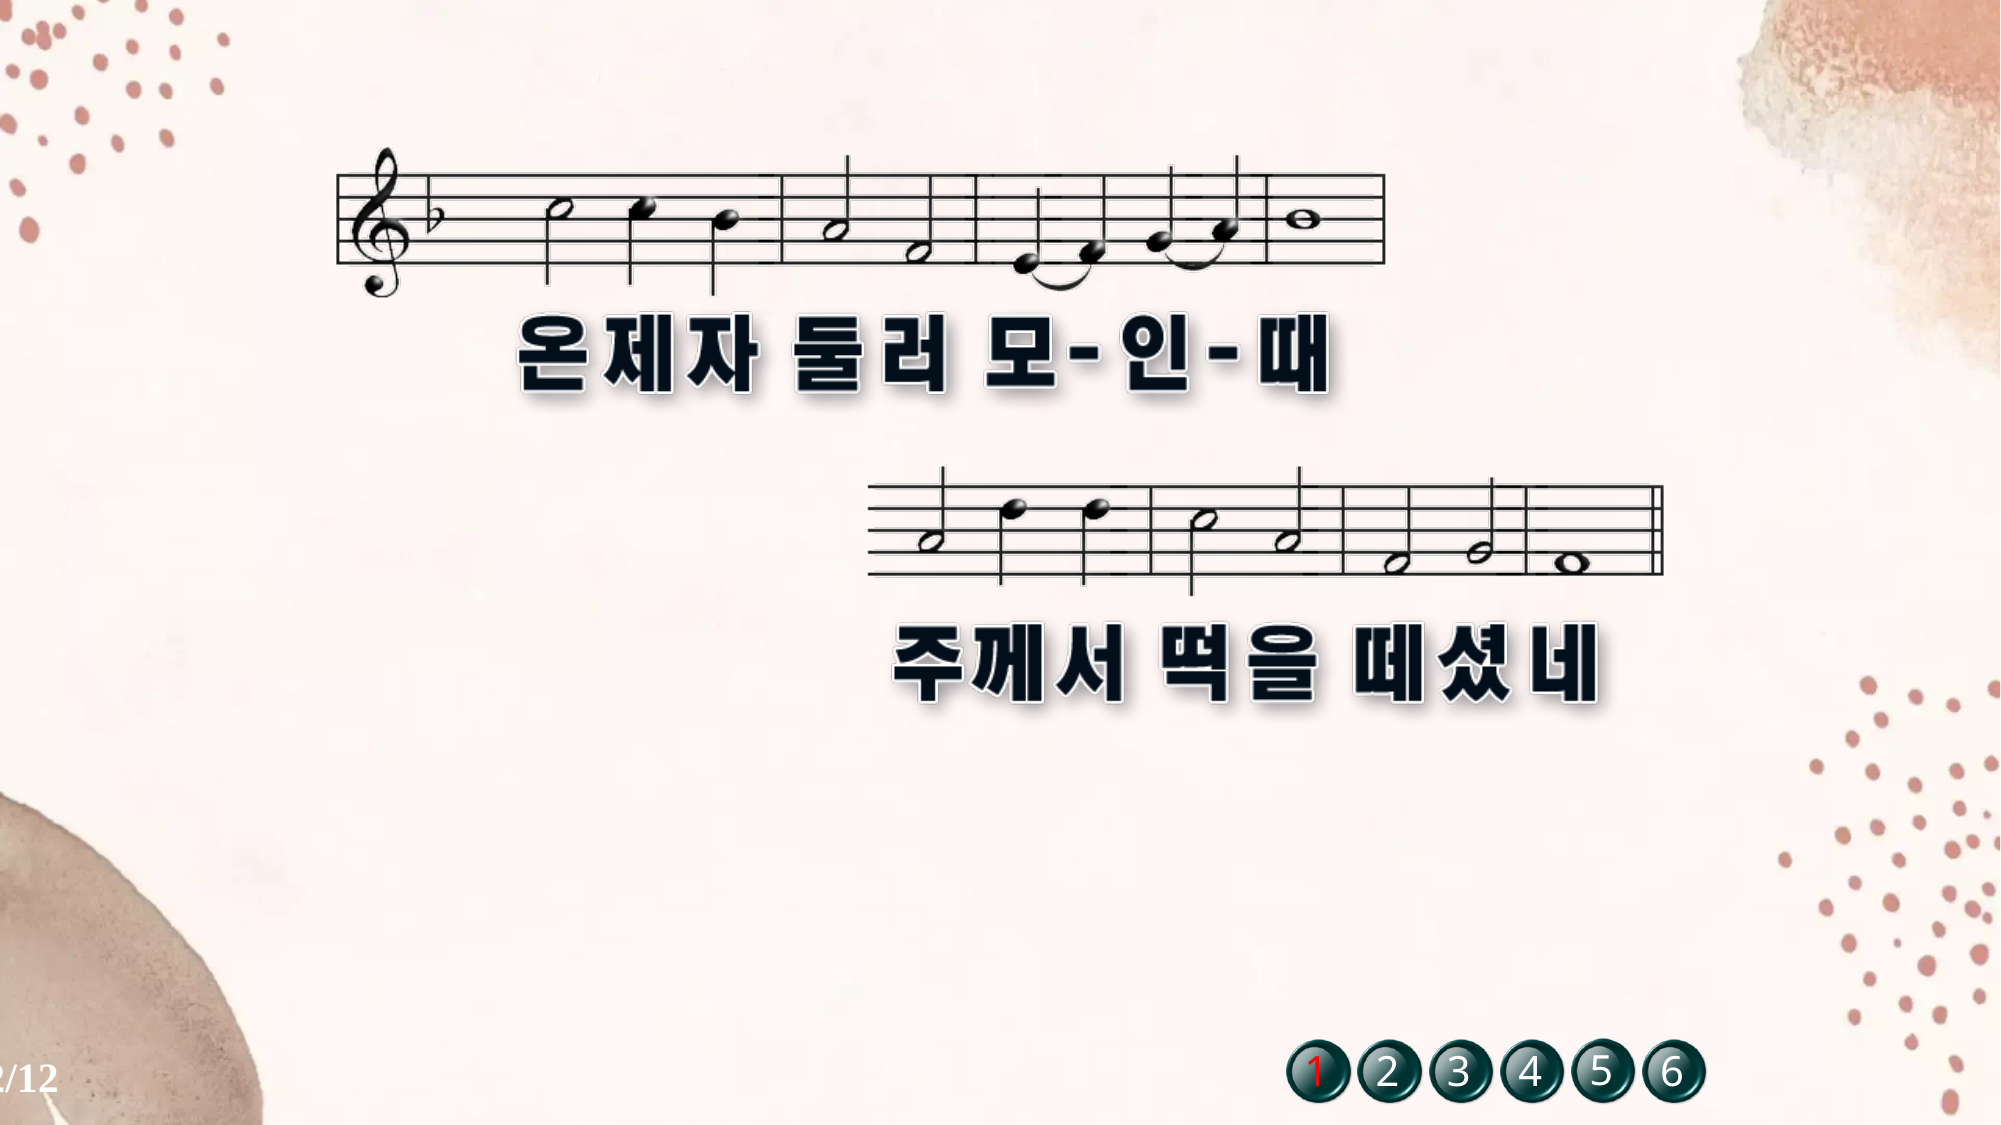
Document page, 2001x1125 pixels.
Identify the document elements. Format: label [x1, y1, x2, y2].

picture [0, 0, 2001, 1125]
text_box [1283, 1035, 1354, 1106]
text_box [1497, 1035, 1567, 1106]
text_box [1426, 1035, 1496, 1106]
text_box [1568, 1034, 1638, 1106]
text_box [1639, 1035, 1709, 1106]
text_box [1354, 1035, 1425, 1106]
